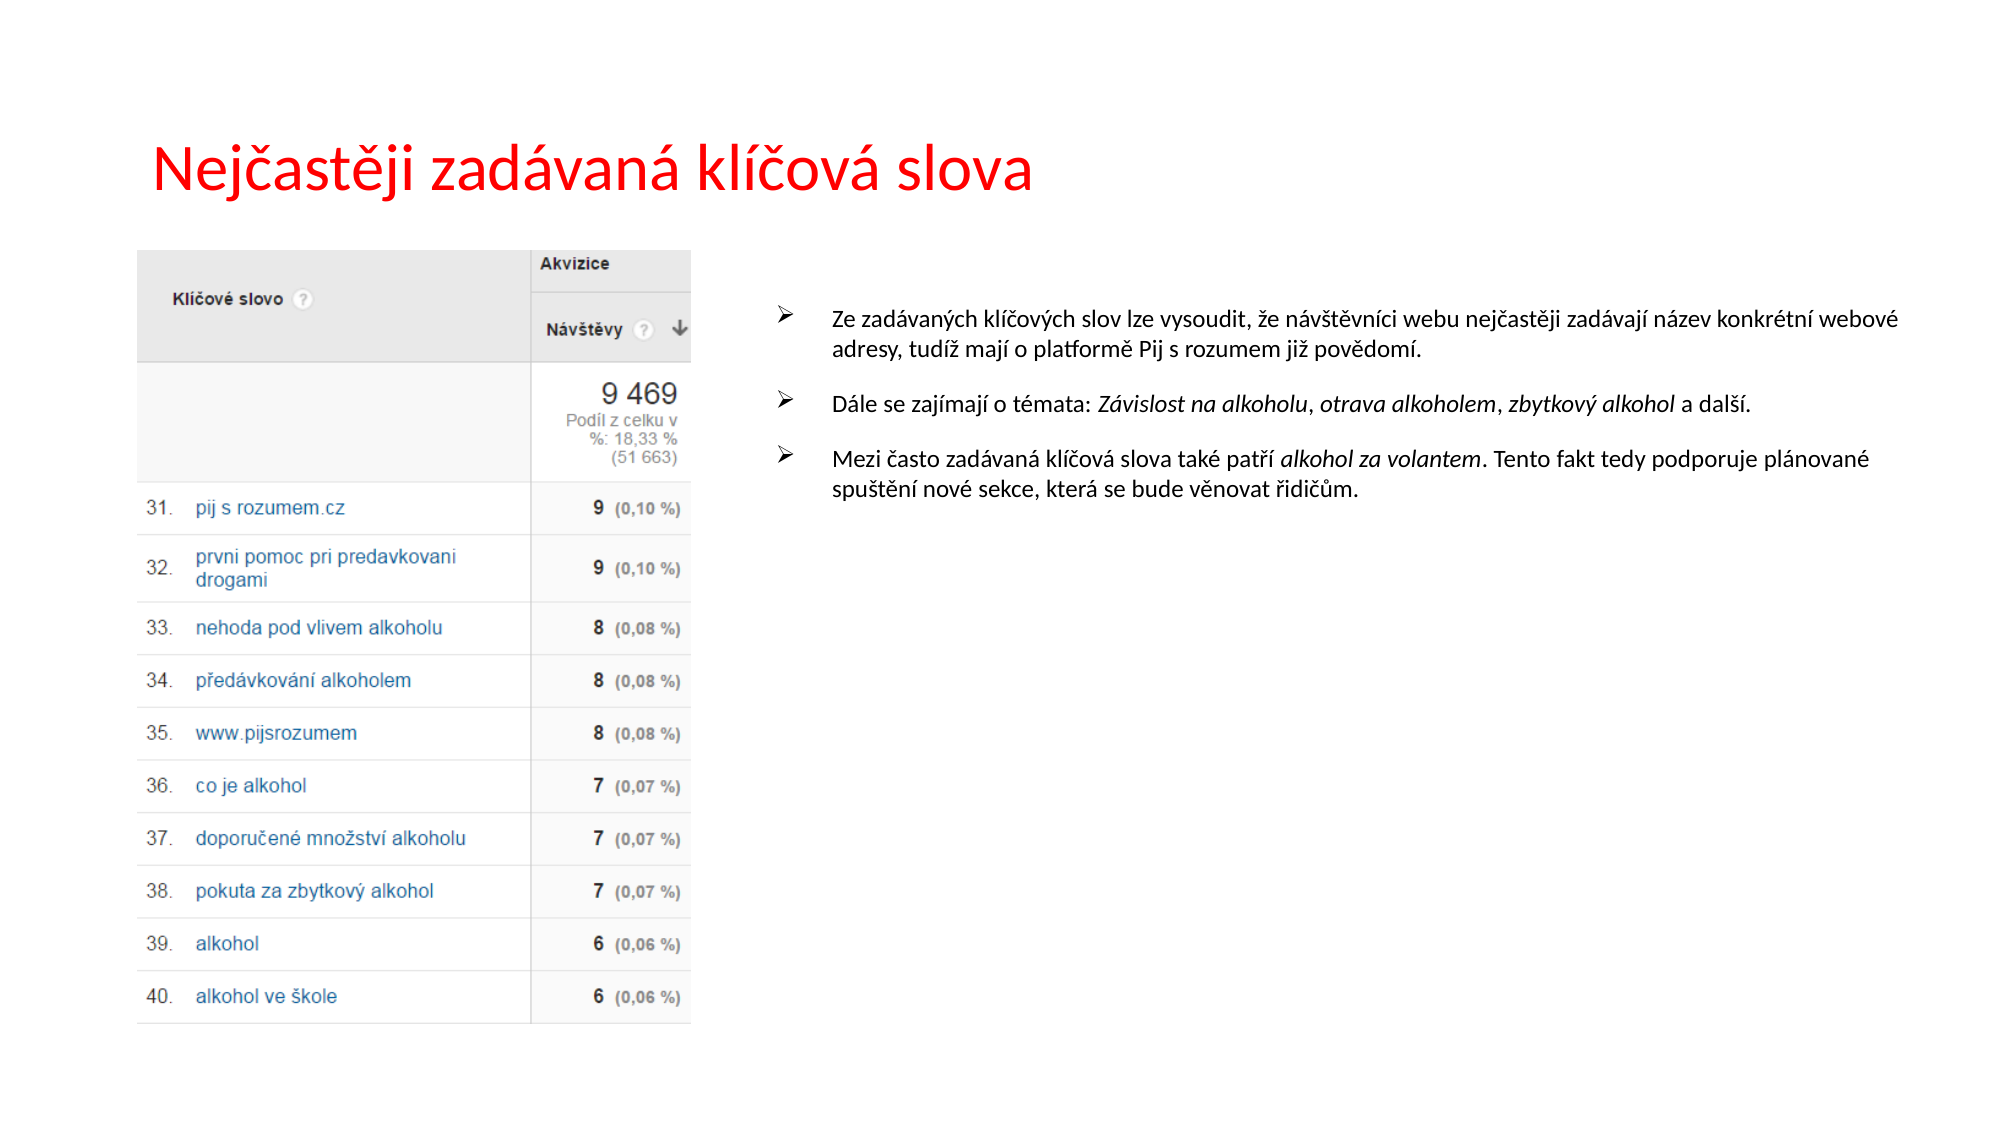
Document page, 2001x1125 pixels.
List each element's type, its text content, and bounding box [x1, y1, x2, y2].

text_box Ze zadávaných klíčových slov lze vysoudit, že návštěvníci webu nejčastěji zadávají název konkrétní webové adresy, tudíž mají o platformě Pij s rozumem již povědomí. Dále se zajímají o témata: Závislost na alkoholu, otrava alkoholem, zbytkový alkohol a další. Mezi často zadávaná klíčová slova také patří alkohol za volantem. Tento fakt tedy podporuje plánované spuštění nové sekce, která se bude věnovat řidičům. [761, 295, 1950, 631]
title Nejčastěji zadávaná klíčová slova [137, 59, 1863, 278]
picture [137, 250, 691, 1024]
